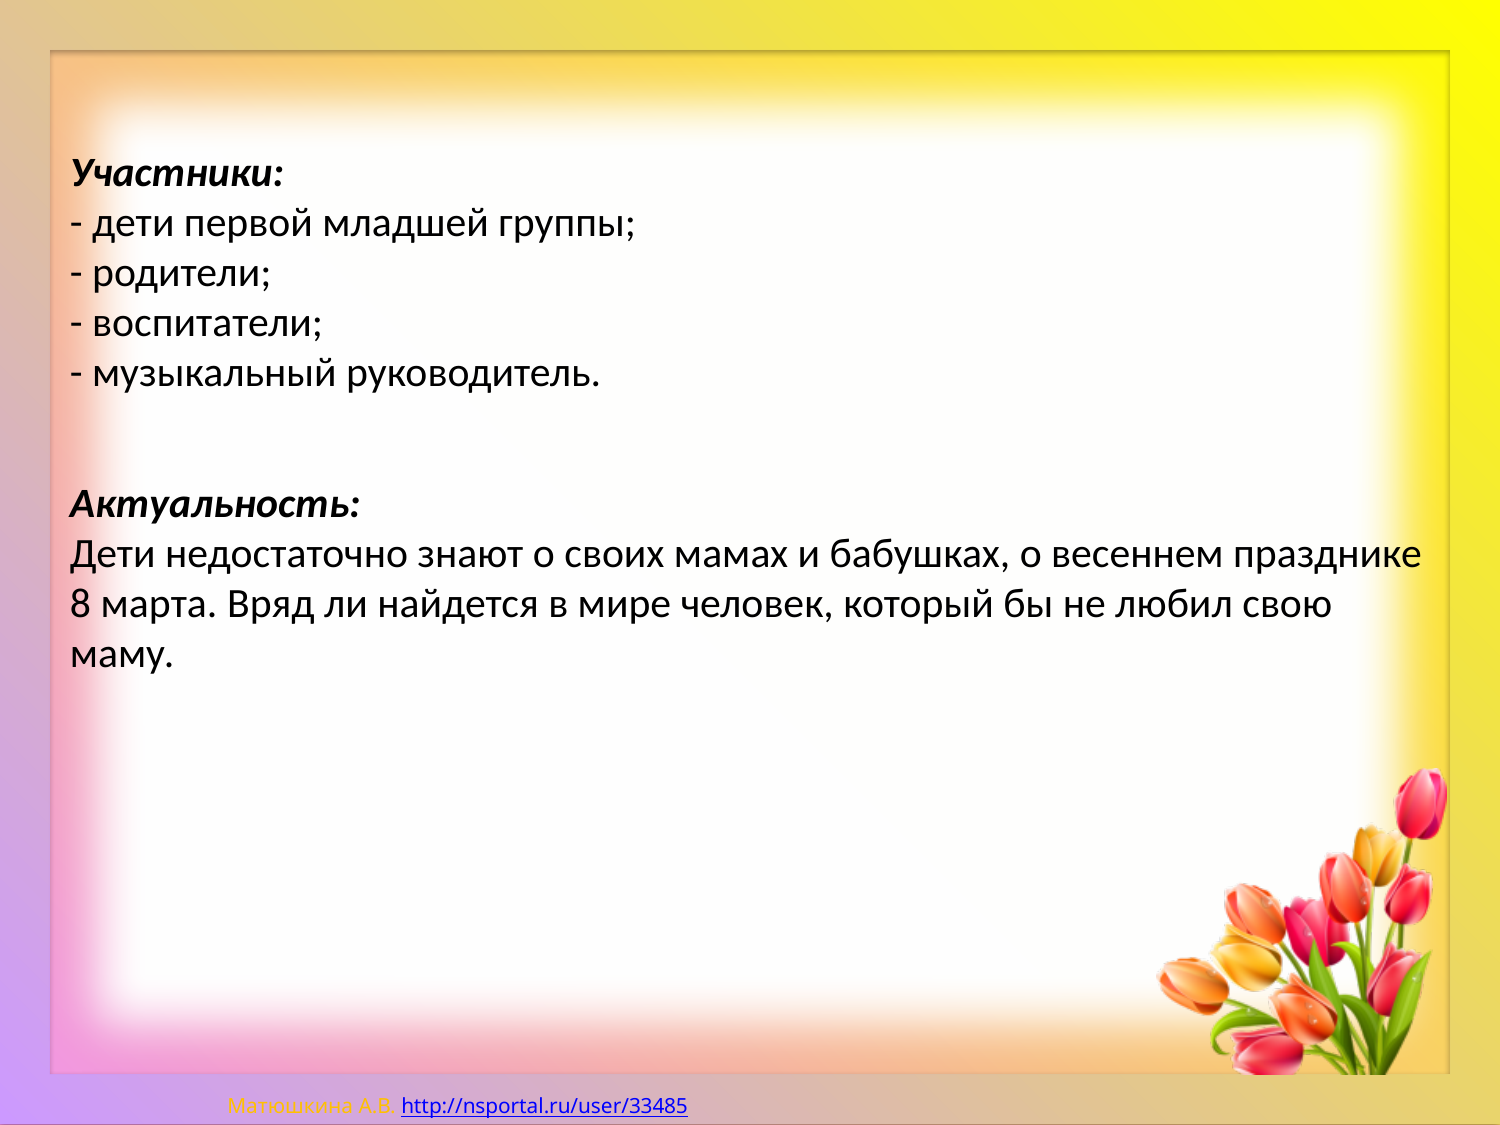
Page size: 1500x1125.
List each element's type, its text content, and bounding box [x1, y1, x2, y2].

text_box Актуальность: Дети недостаточно знают о своих мамах и бабушках, о весеннем празднике 8 марта. Вряд ли найдется в мире человек, который бы не любил свою маму. [55, 468, 1461, 684]
picture [1156, 768, 1447, 1075]
text_box Участники: - дети первой младшей группы; - родители; - воспитатели; - музыкальный руководитель. [55, 137, 806, 403]
